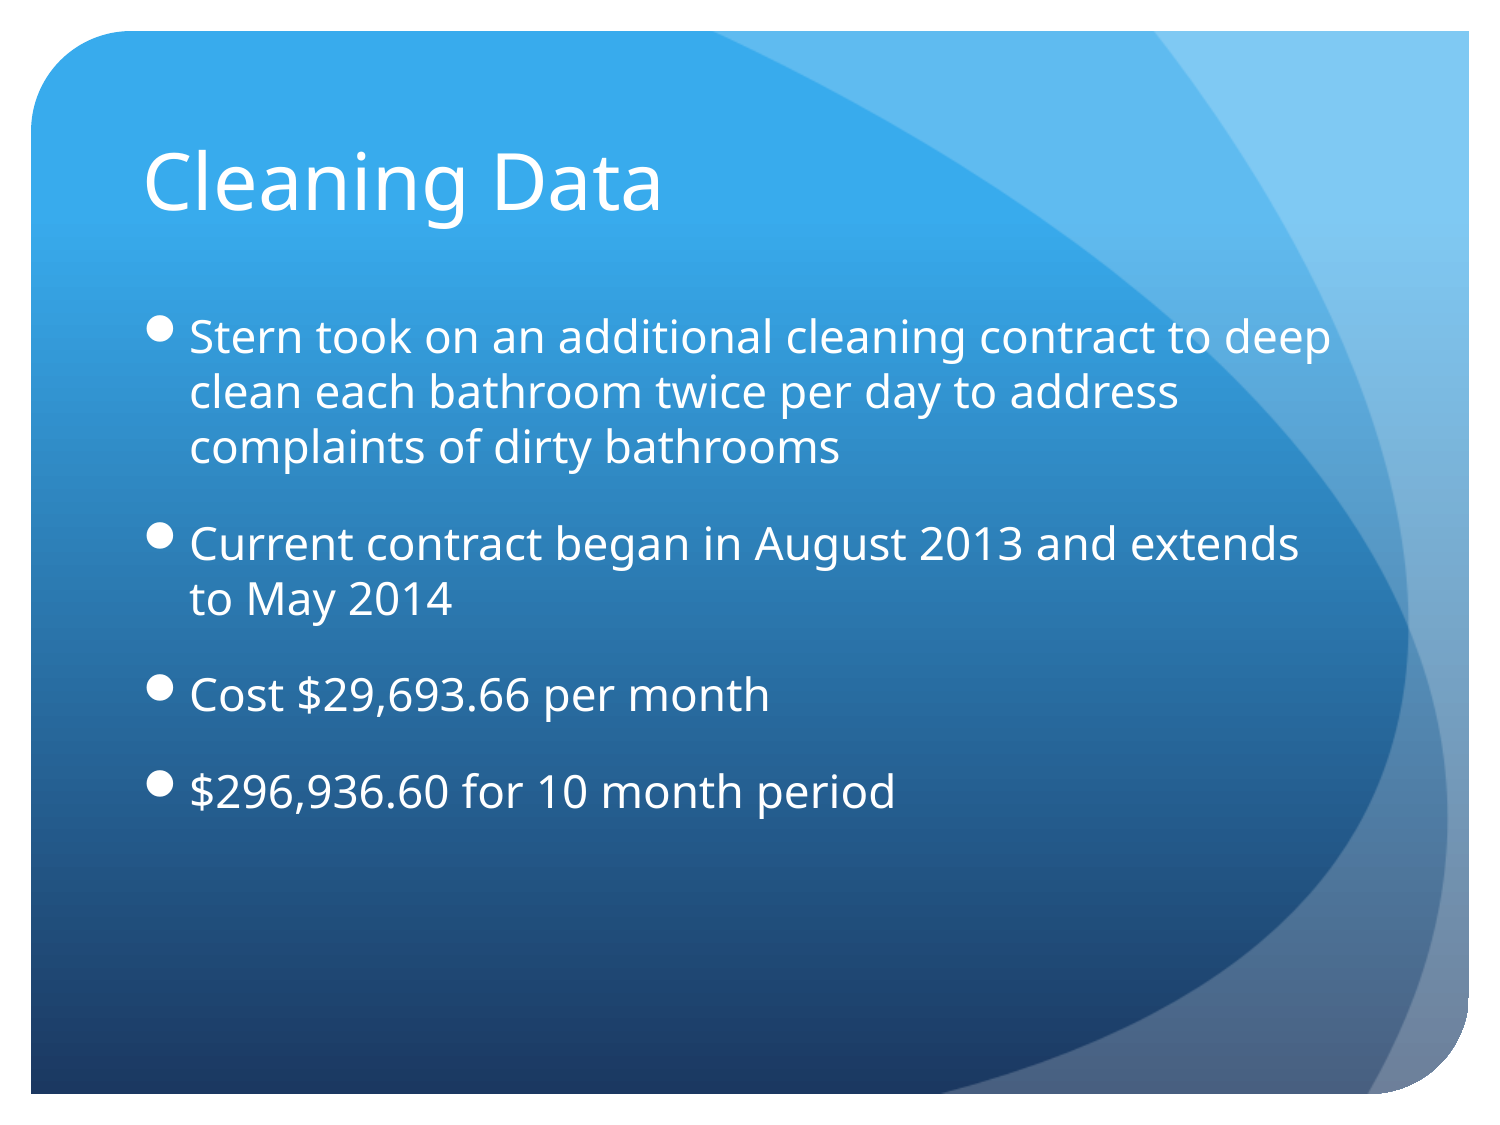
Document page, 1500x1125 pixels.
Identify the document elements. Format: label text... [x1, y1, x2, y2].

picture [24, 30, 1473, 1094]
list Stern took on an additional cleaning contract to deep clean each bathroom twice per day to address complaints of dirty bathrooms Current contract began in August 2013 and extends to May 2014 Cost $29,693.66 per month $296,936.60 for 10 month period [127, 299, 1372, 991]
title Cleaning Data [127, 62, 1372, 234]
